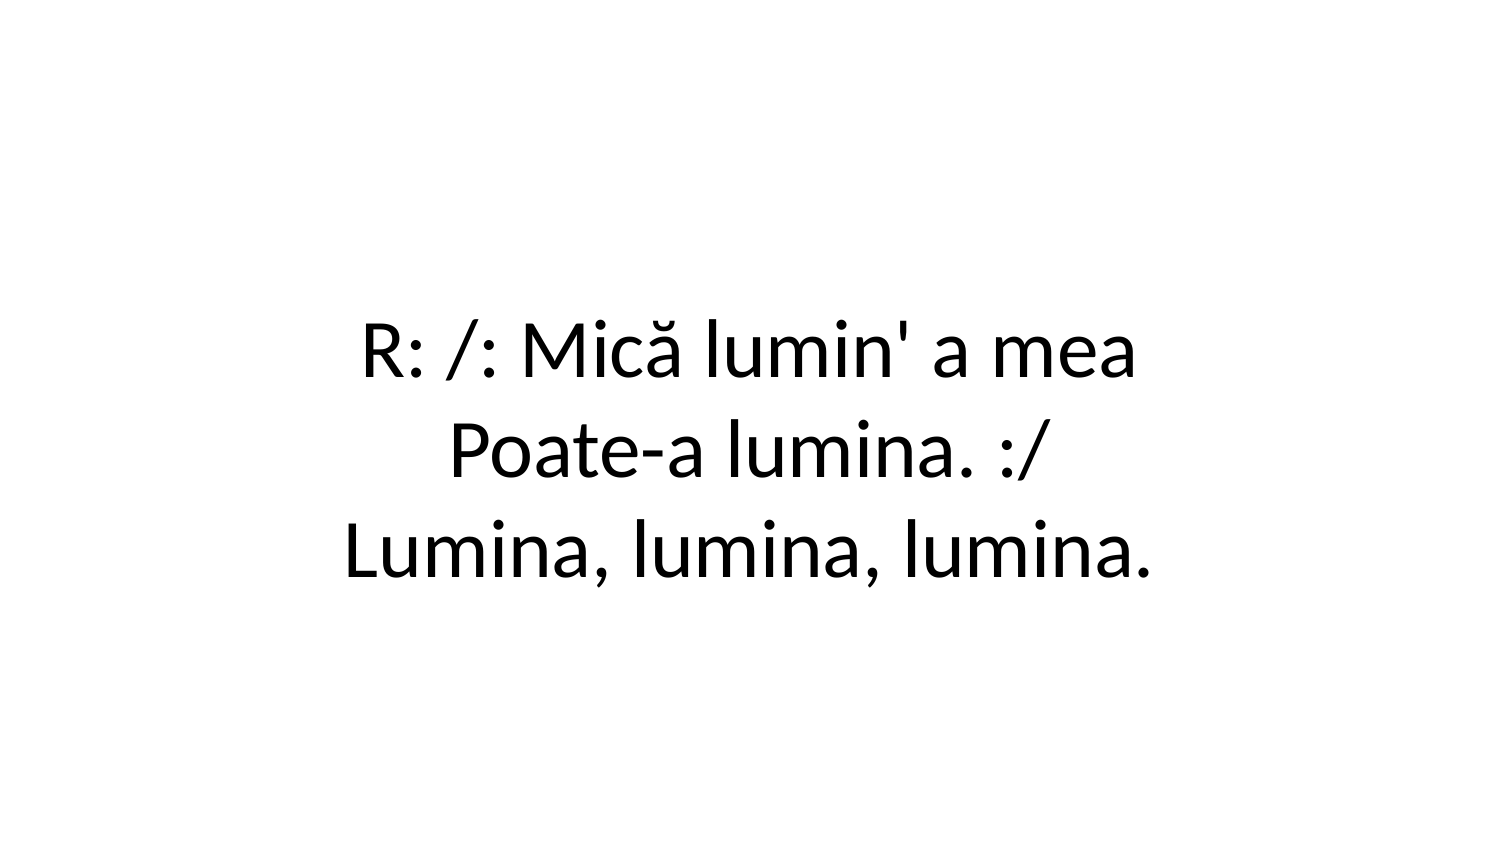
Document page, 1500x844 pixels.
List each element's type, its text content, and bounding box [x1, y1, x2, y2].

text_box R: /: Mică lumin' a mea Poate-a lumina. :/ Lumina, lumina, lumina. [329, 242, 1171, 602]
